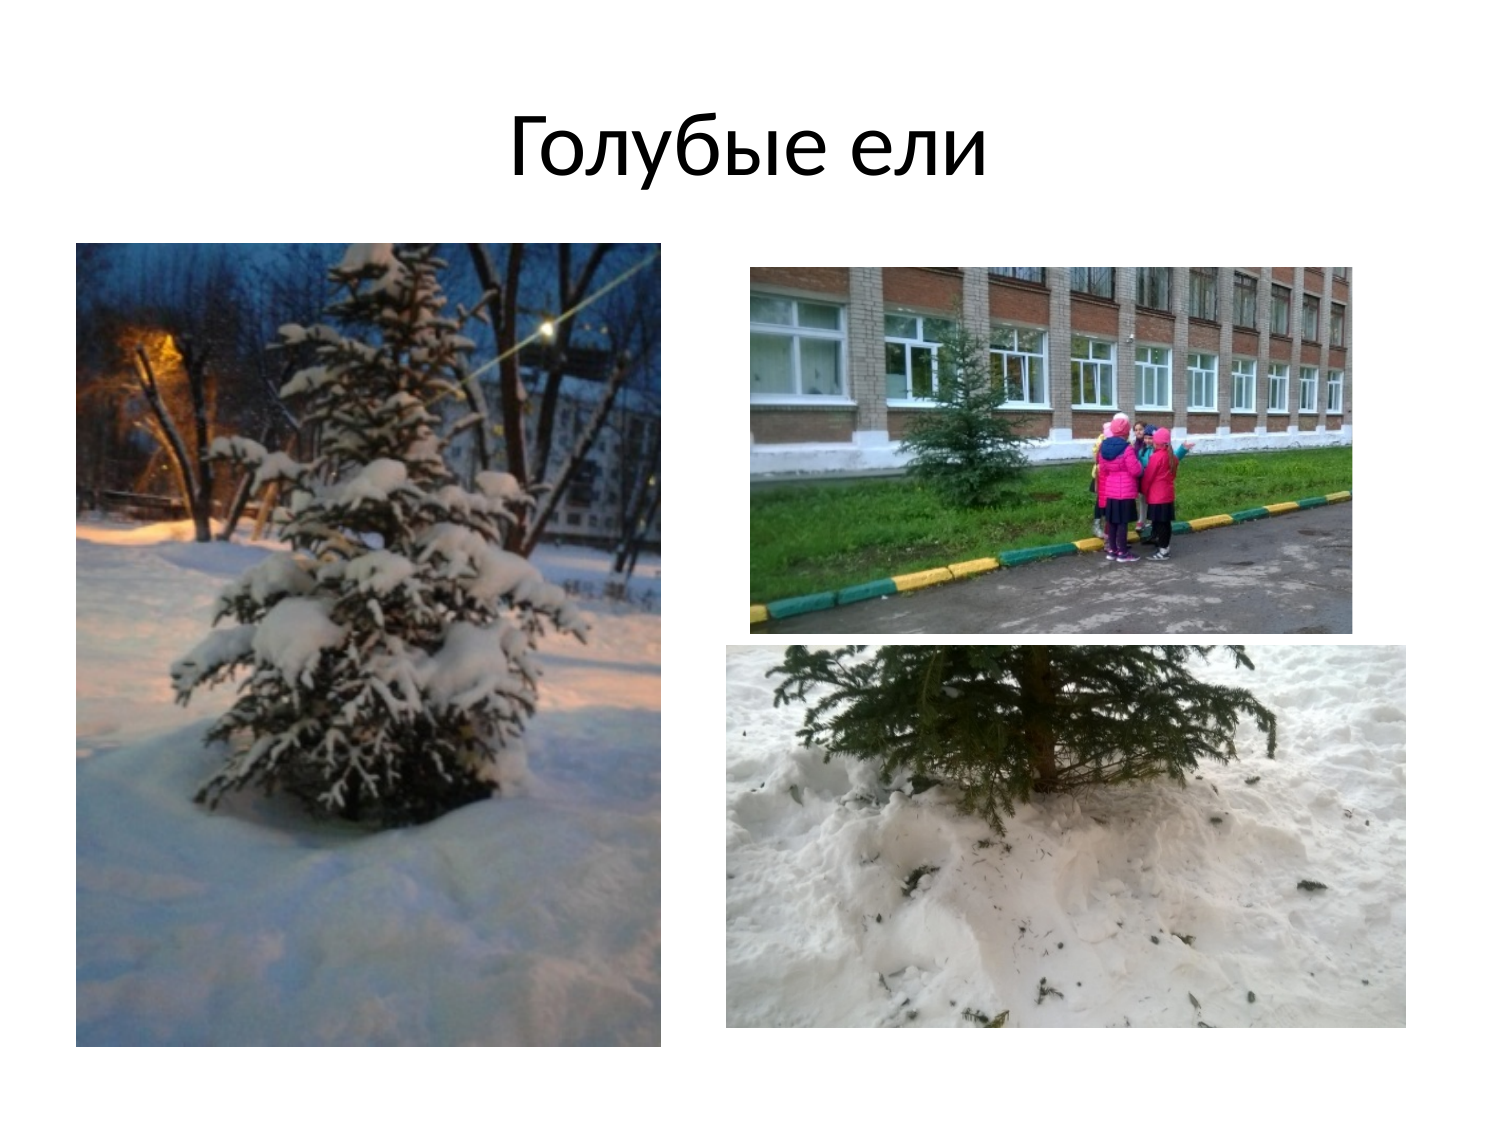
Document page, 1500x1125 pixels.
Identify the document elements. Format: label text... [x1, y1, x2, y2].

picture [726, 644, 1406, 1029]
picture [76, 243, 661, 1047]
picture [749, 266, 1353, 634]
title Голубые ели [75, 45, 1425, 233]
